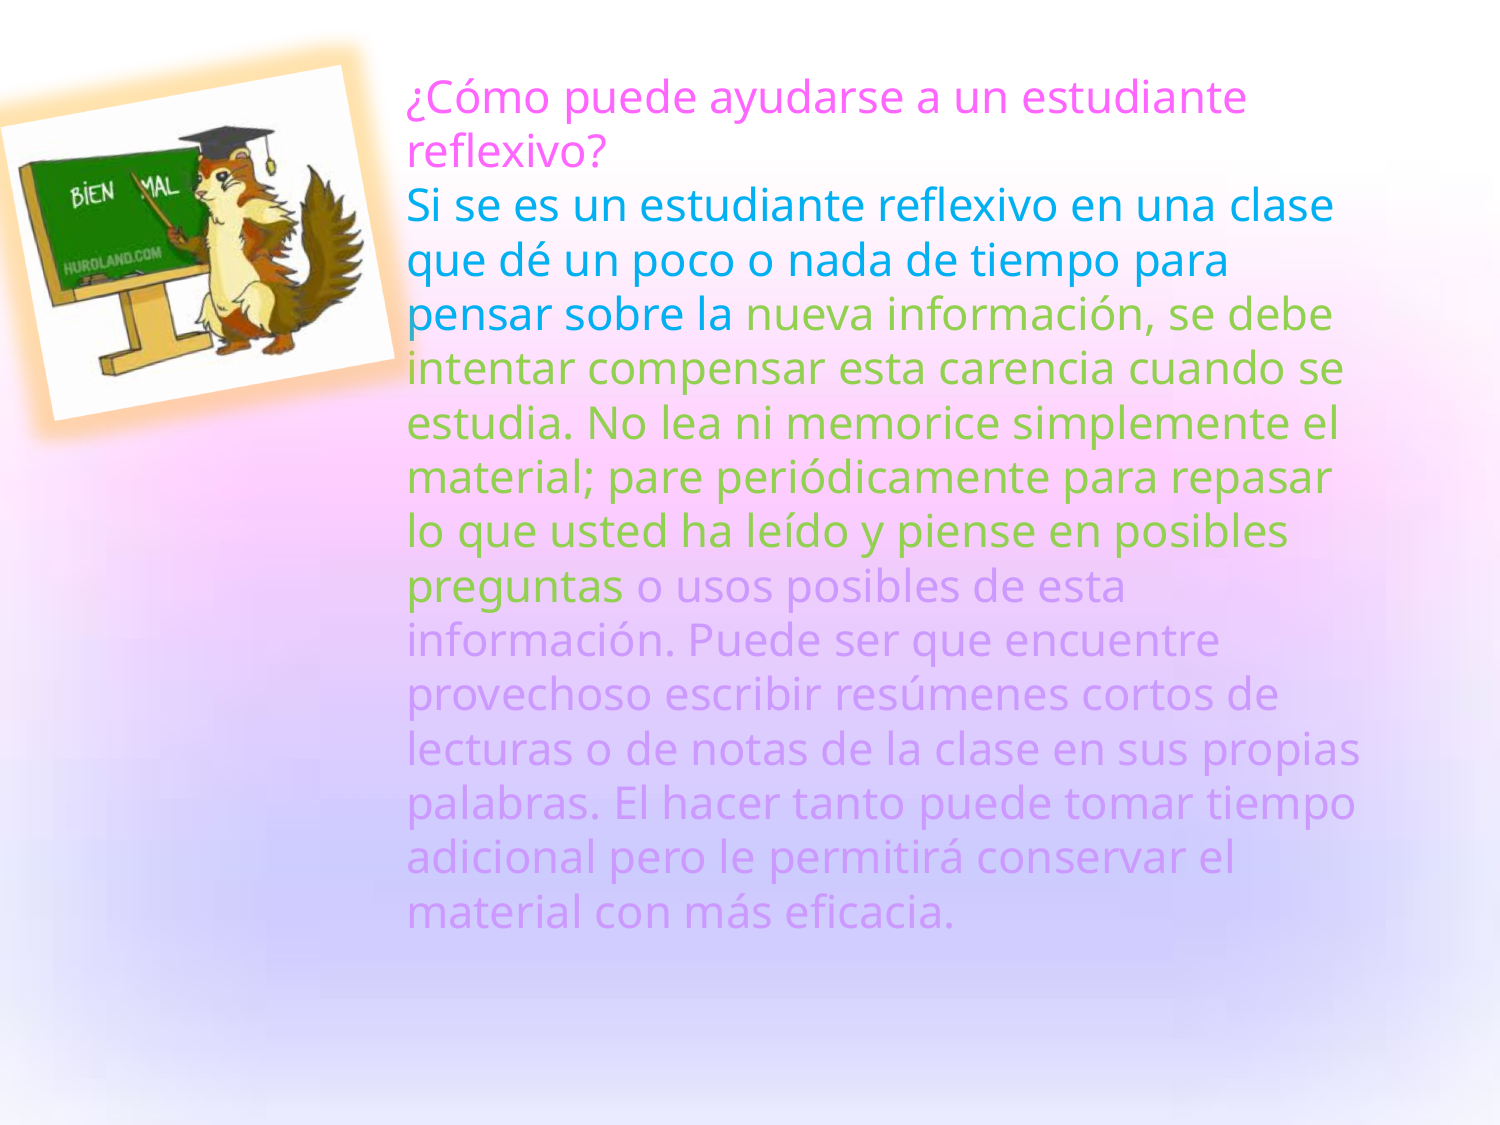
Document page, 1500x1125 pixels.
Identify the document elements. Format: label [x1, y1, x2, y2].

list [0, 0, 1500, 1125]
list [23, 92, 371, 393]
